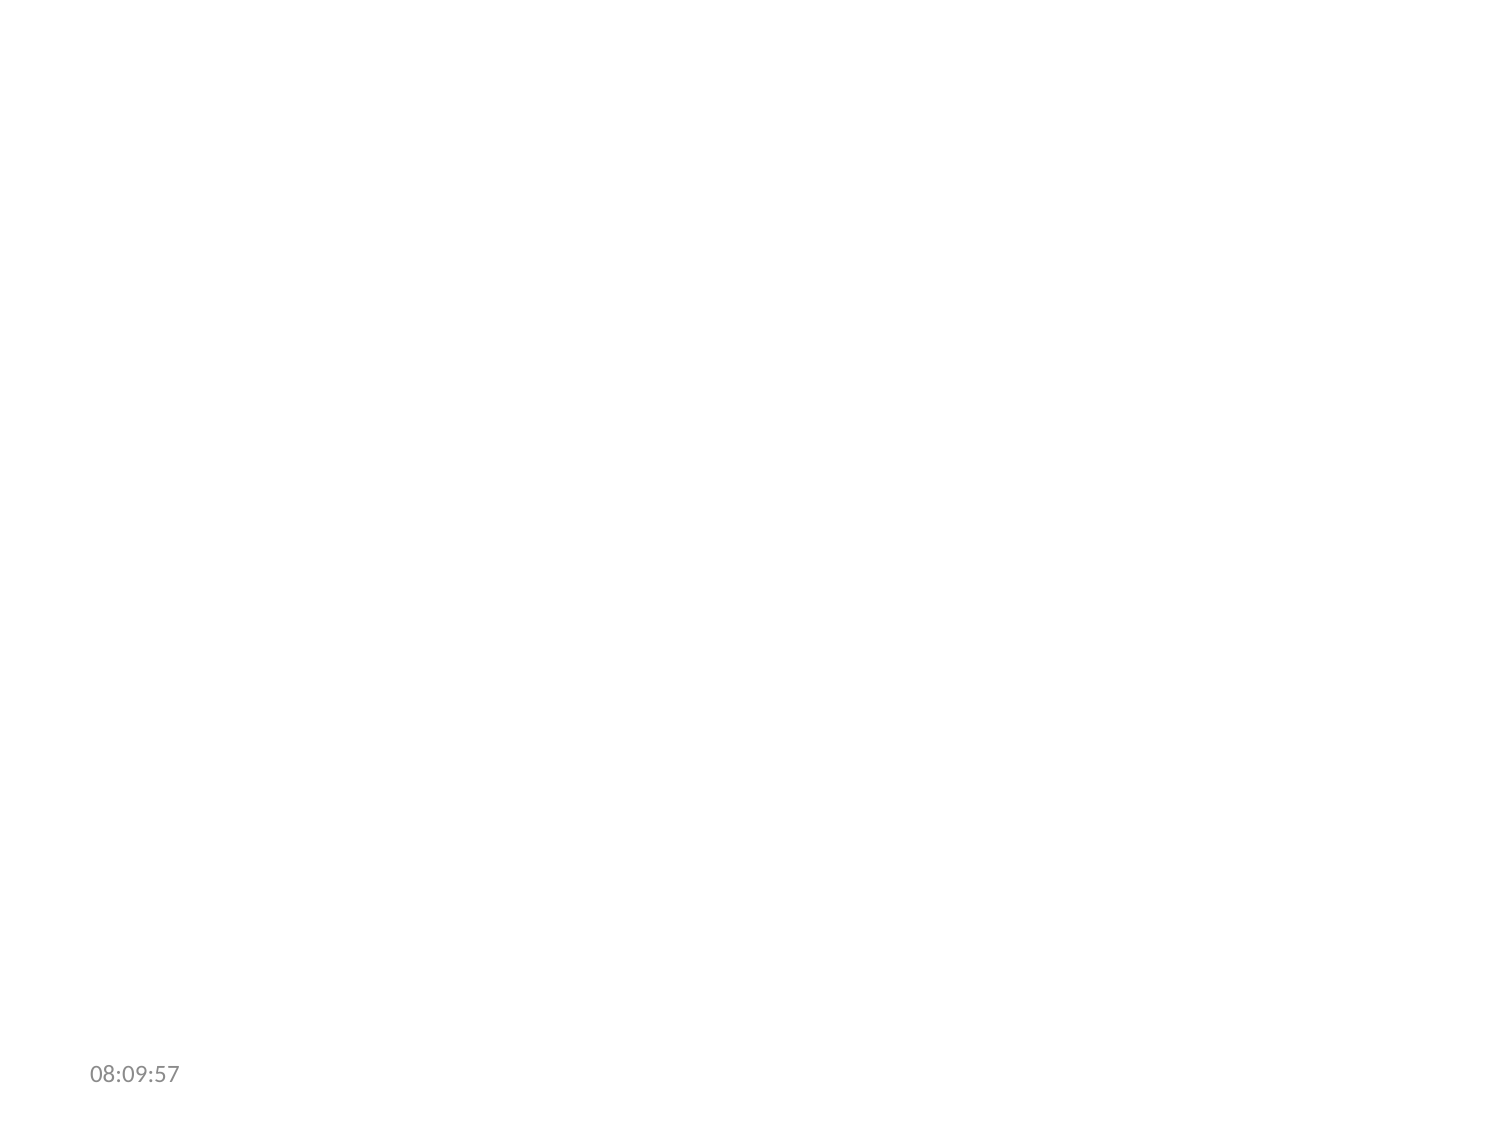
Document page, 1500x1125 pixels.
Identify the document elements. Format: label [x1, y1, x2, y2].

slide_number [75, 1042, 425, 1103]
